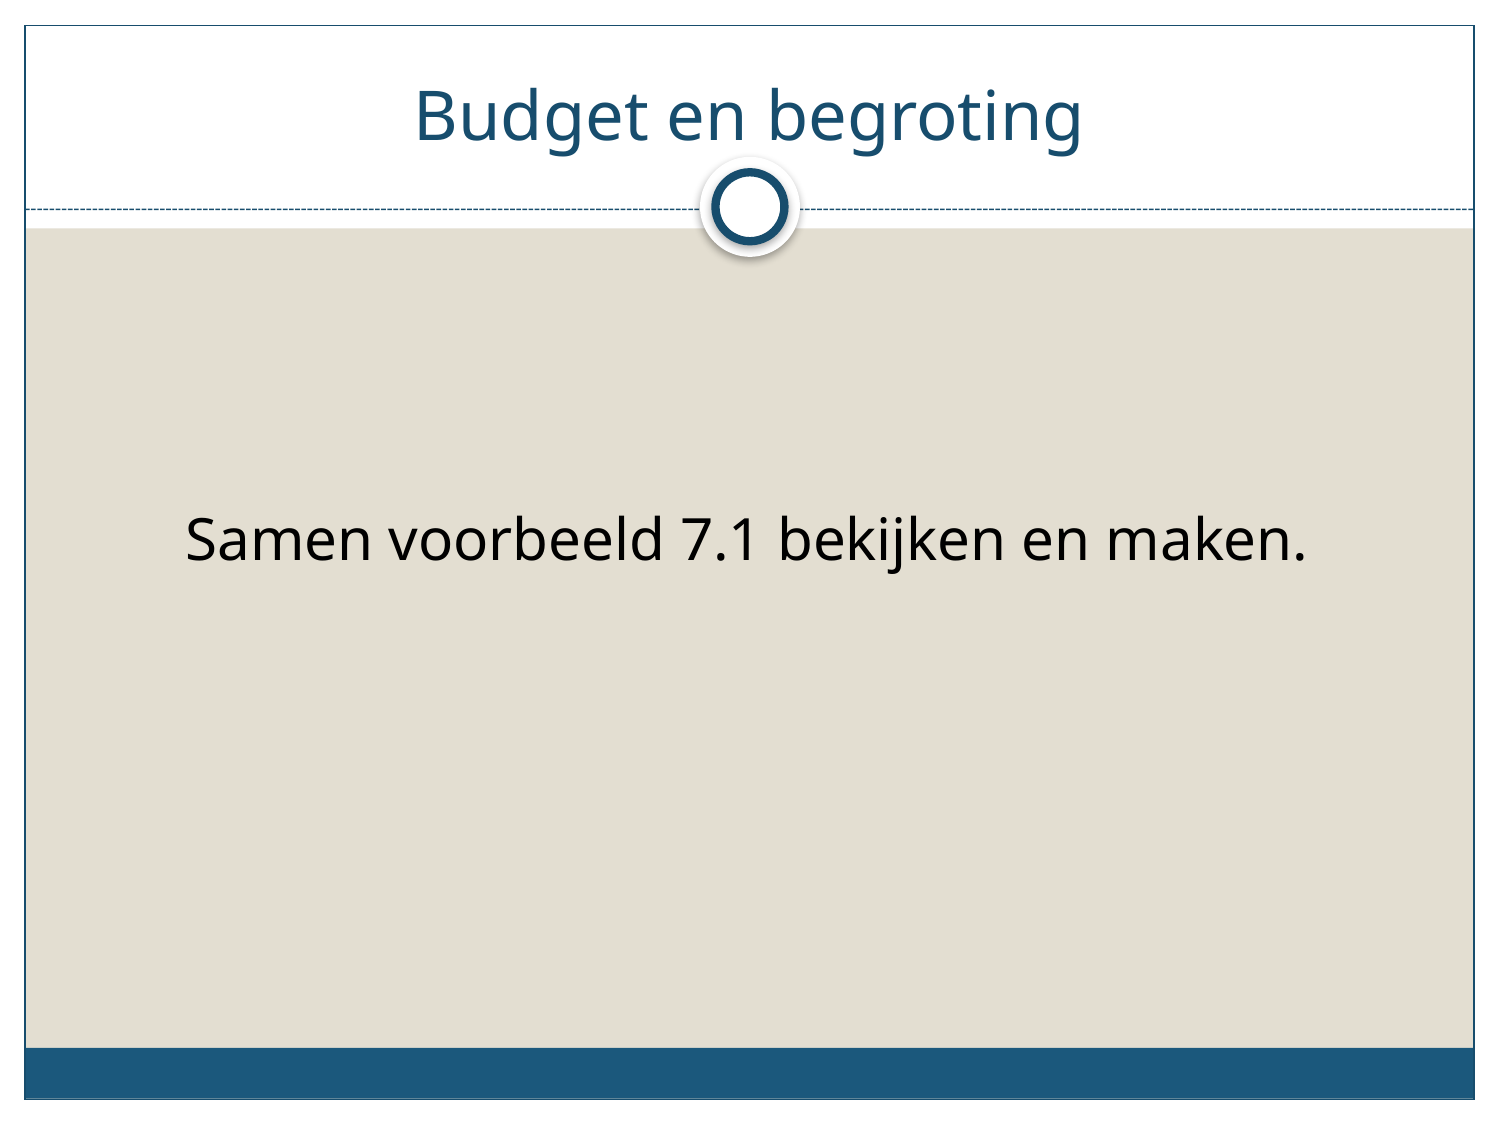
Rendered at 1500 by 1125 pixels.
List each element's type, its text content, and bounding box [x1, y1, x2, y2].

list Samen voorbeeld 7.1 bekijken en maken. [49, 250, 1445, 1001]
title Budget en begroting [49, 37, 1450, 162]
